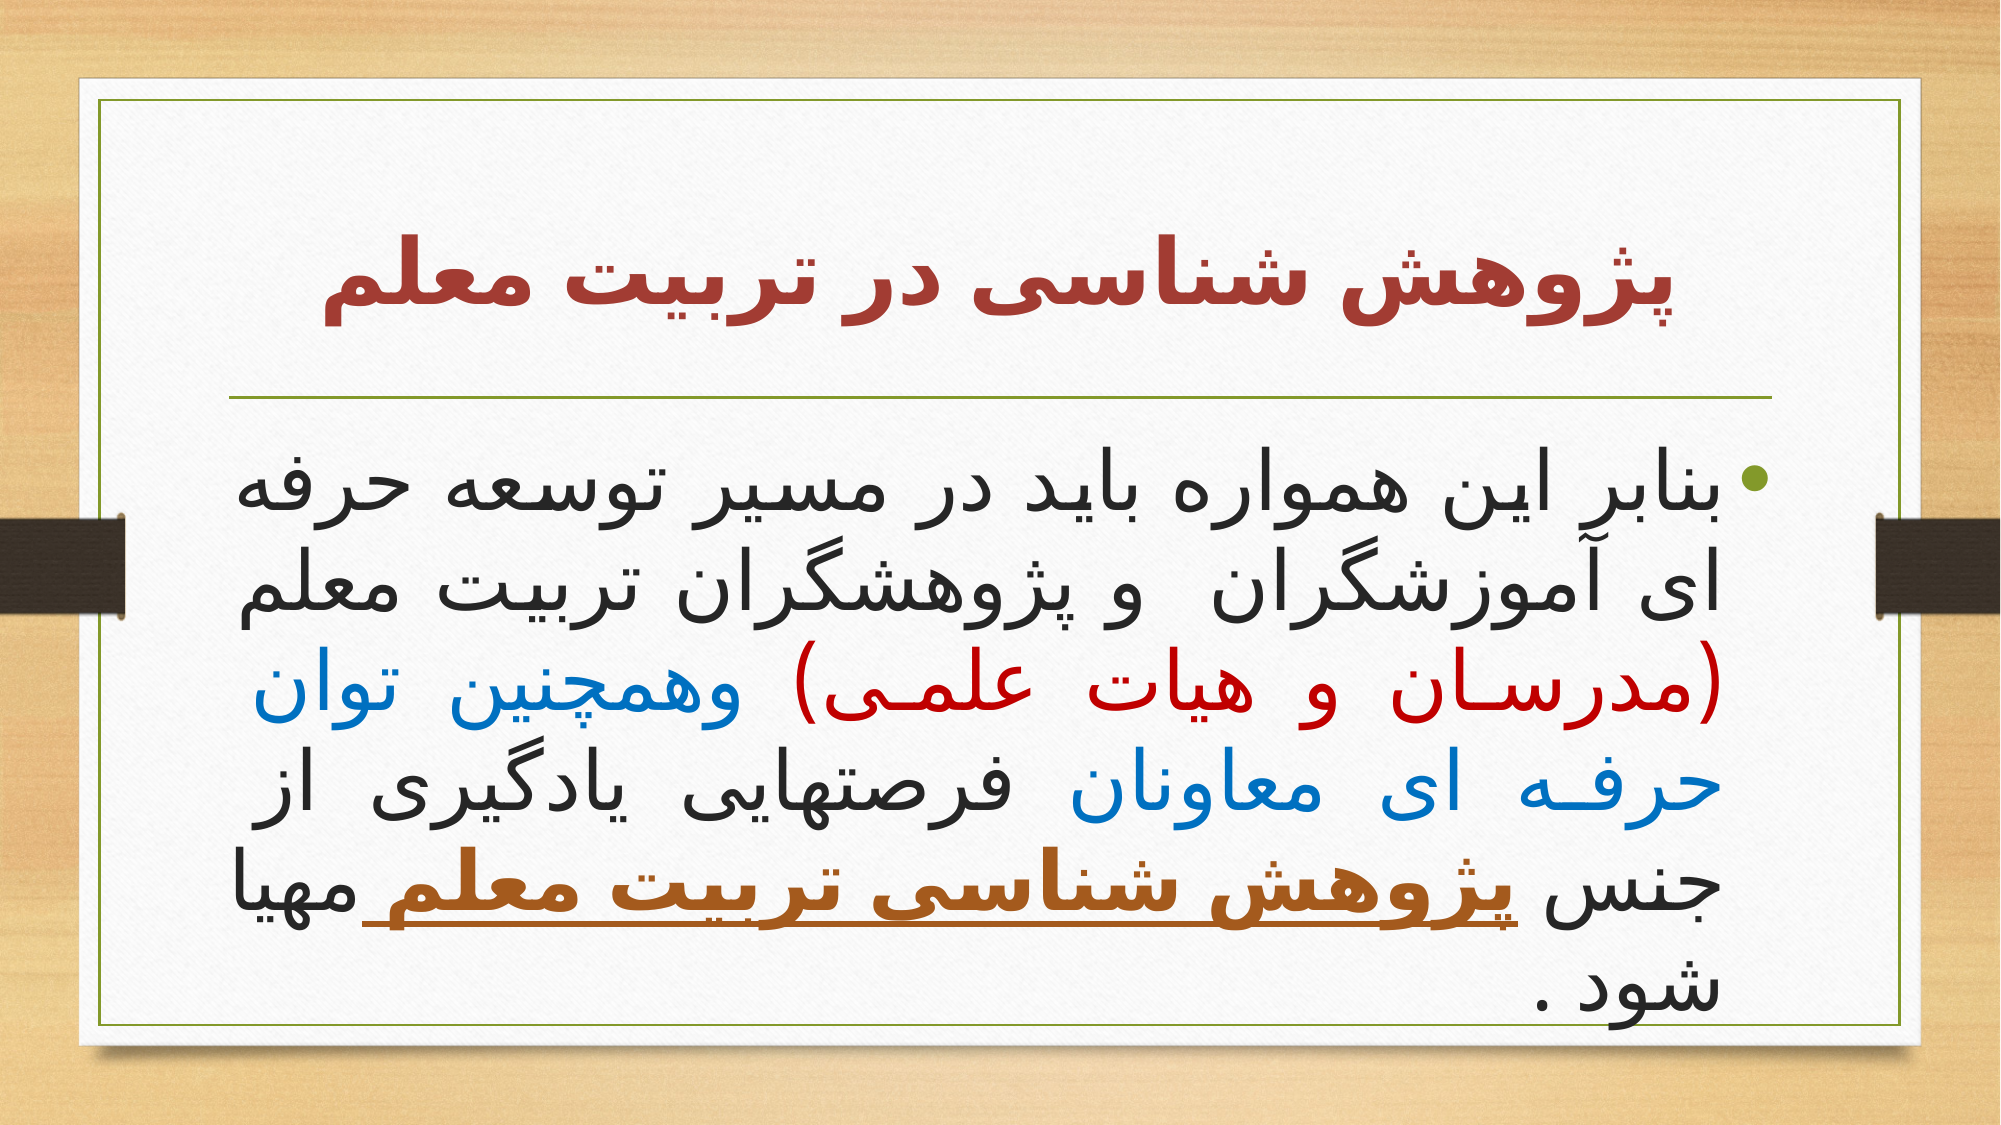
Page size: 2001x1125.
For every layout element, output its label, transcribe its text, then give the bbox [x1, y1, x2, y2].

list بنابر این همواره باید در مسیر توسعه حرفه ای آموزشگران و پژوهشگران تربیت معلم (مدرسان و هیات علمی) وهمچنین توان حرفه ای معاونان فرصتهایی یادگیری از جنس پژوهش شناسی تربیت معلم مهیا شود . [212, 419, 1788, 964]
title پژوهش شناسی در تربیت معلم [212, 161, 1788, 375]
picture [0, 0, 2001, 1125]
